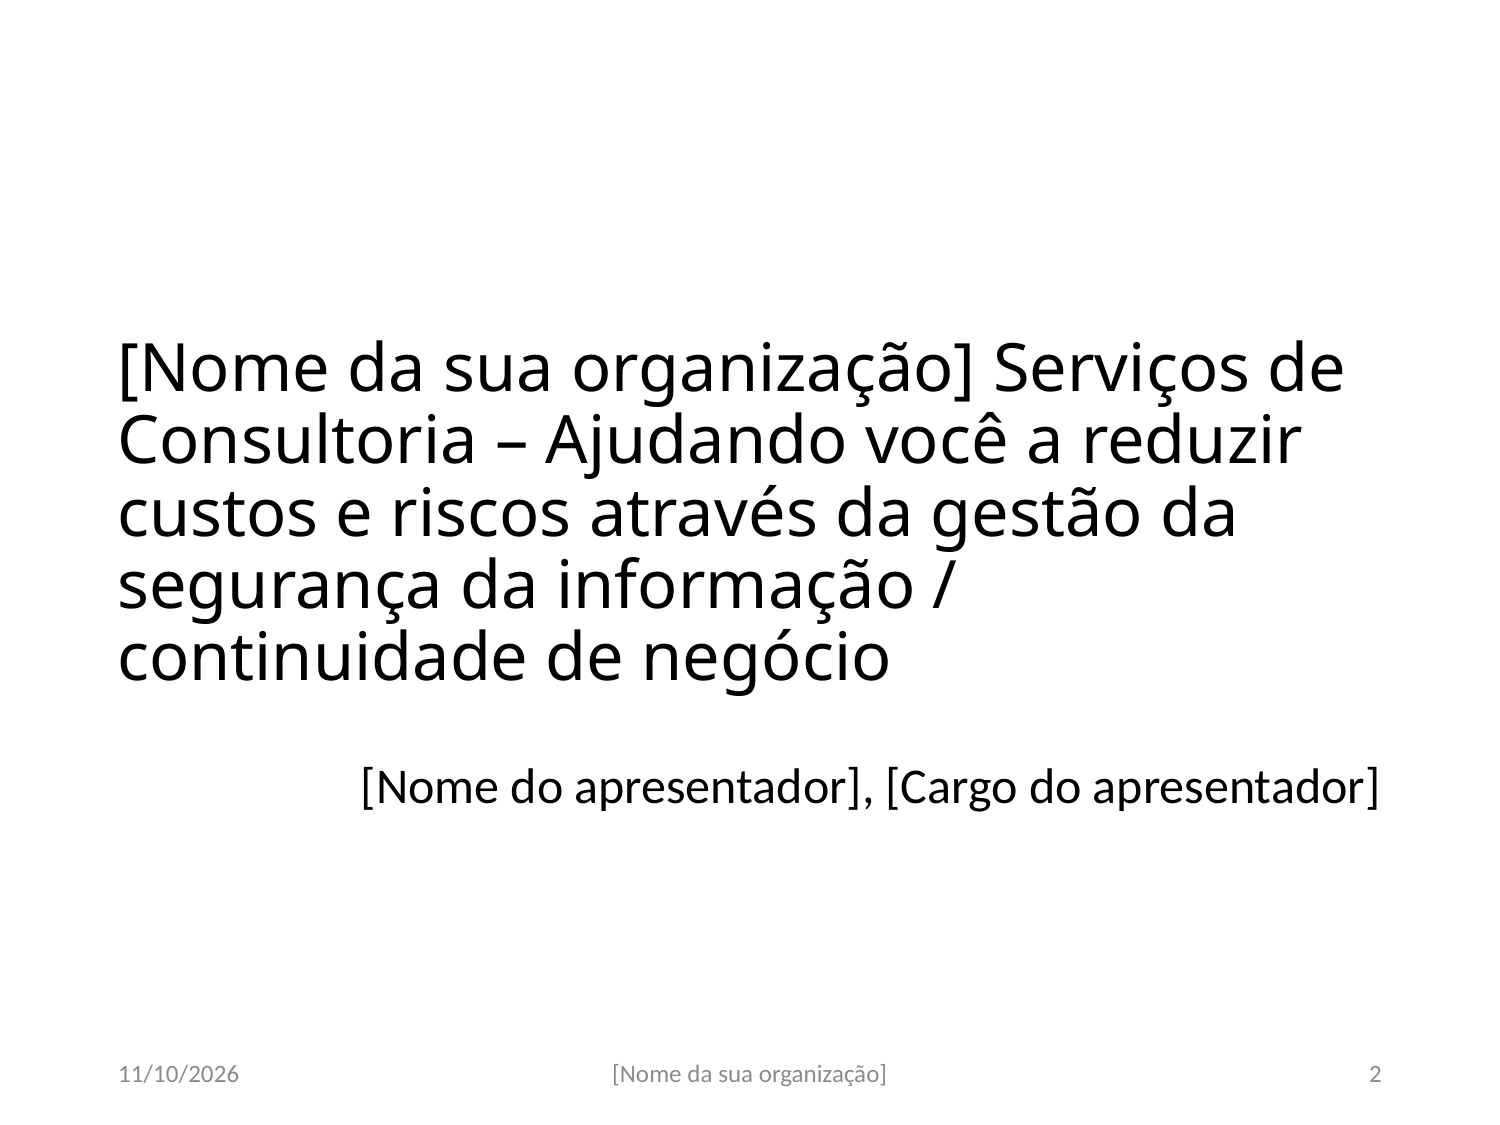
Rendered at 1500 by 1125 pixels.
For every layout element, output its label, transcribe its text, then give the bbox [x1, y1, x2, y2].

slide_number 2 [1059, 1042, 1397, 1103]
title [Nome da sua organização] Serviços de Consultoria – Ajudando você a reduzir custos e riscos através da gestão da segurança da informação / continuidade de negócio [102, 280, 1397, 749]
list [Nome do apresentador], [Cargo do apresentador] [102, 752, 1397, 999]
slide_number 07-Sep-17 [103, 1042, 441, 1103]
footer [Nome da sua organização] [496, 1042, 1004, 1103]
